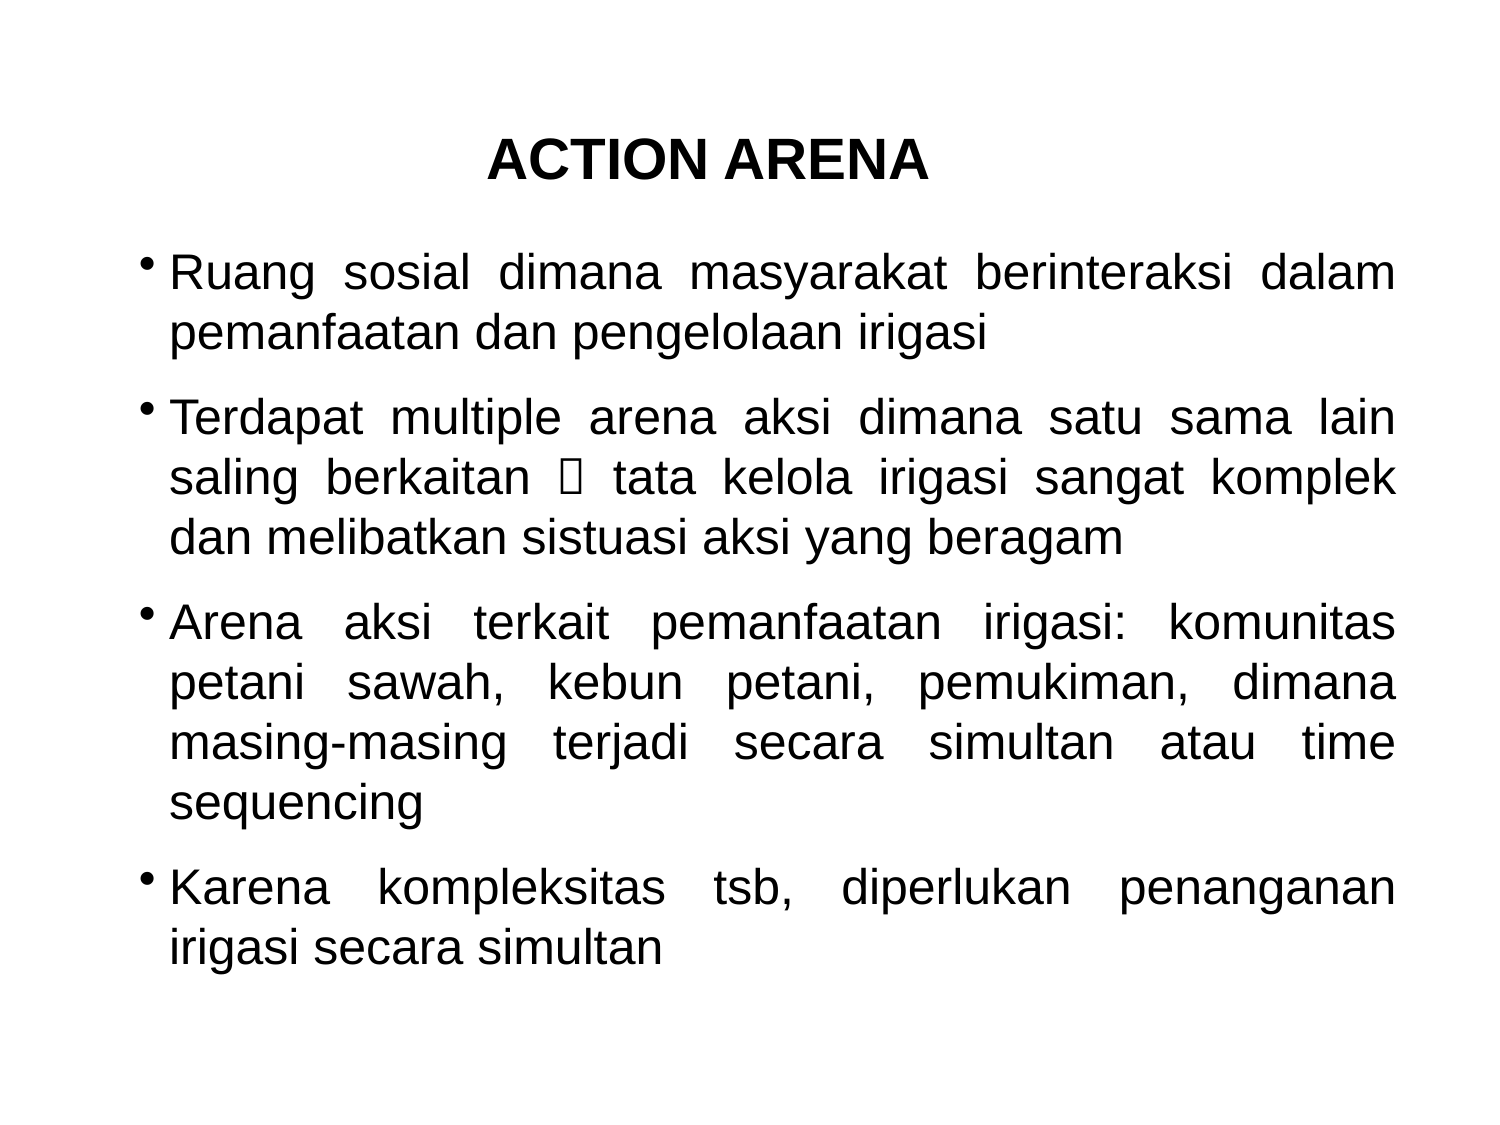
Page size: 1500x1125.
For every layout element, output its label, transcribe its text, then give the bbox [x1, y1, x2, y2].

text_box ACTION ARENA [324, 113, 1093, 199]
text_box Ruang sosial dimana masyarakat berinteraksi dalam pemanfaatan dan pengelolaan irigasi Terdapat multiple arena aksi dimana satu sama lain saling berkaitan  tata kelola irigasi sangat komplek dan melibatkan sistuasi aksi yang beragam Arena aksi terkait pemanfaatan irigasi: komunitas petani sawah, kebun petani, pemukiman, dimana masing-masing terjadi secara simultan atau time sequencing Karena kompleksitas tsb, diperlukan penanganan irigasi secara simultan [123, 231, 1412, 982]
